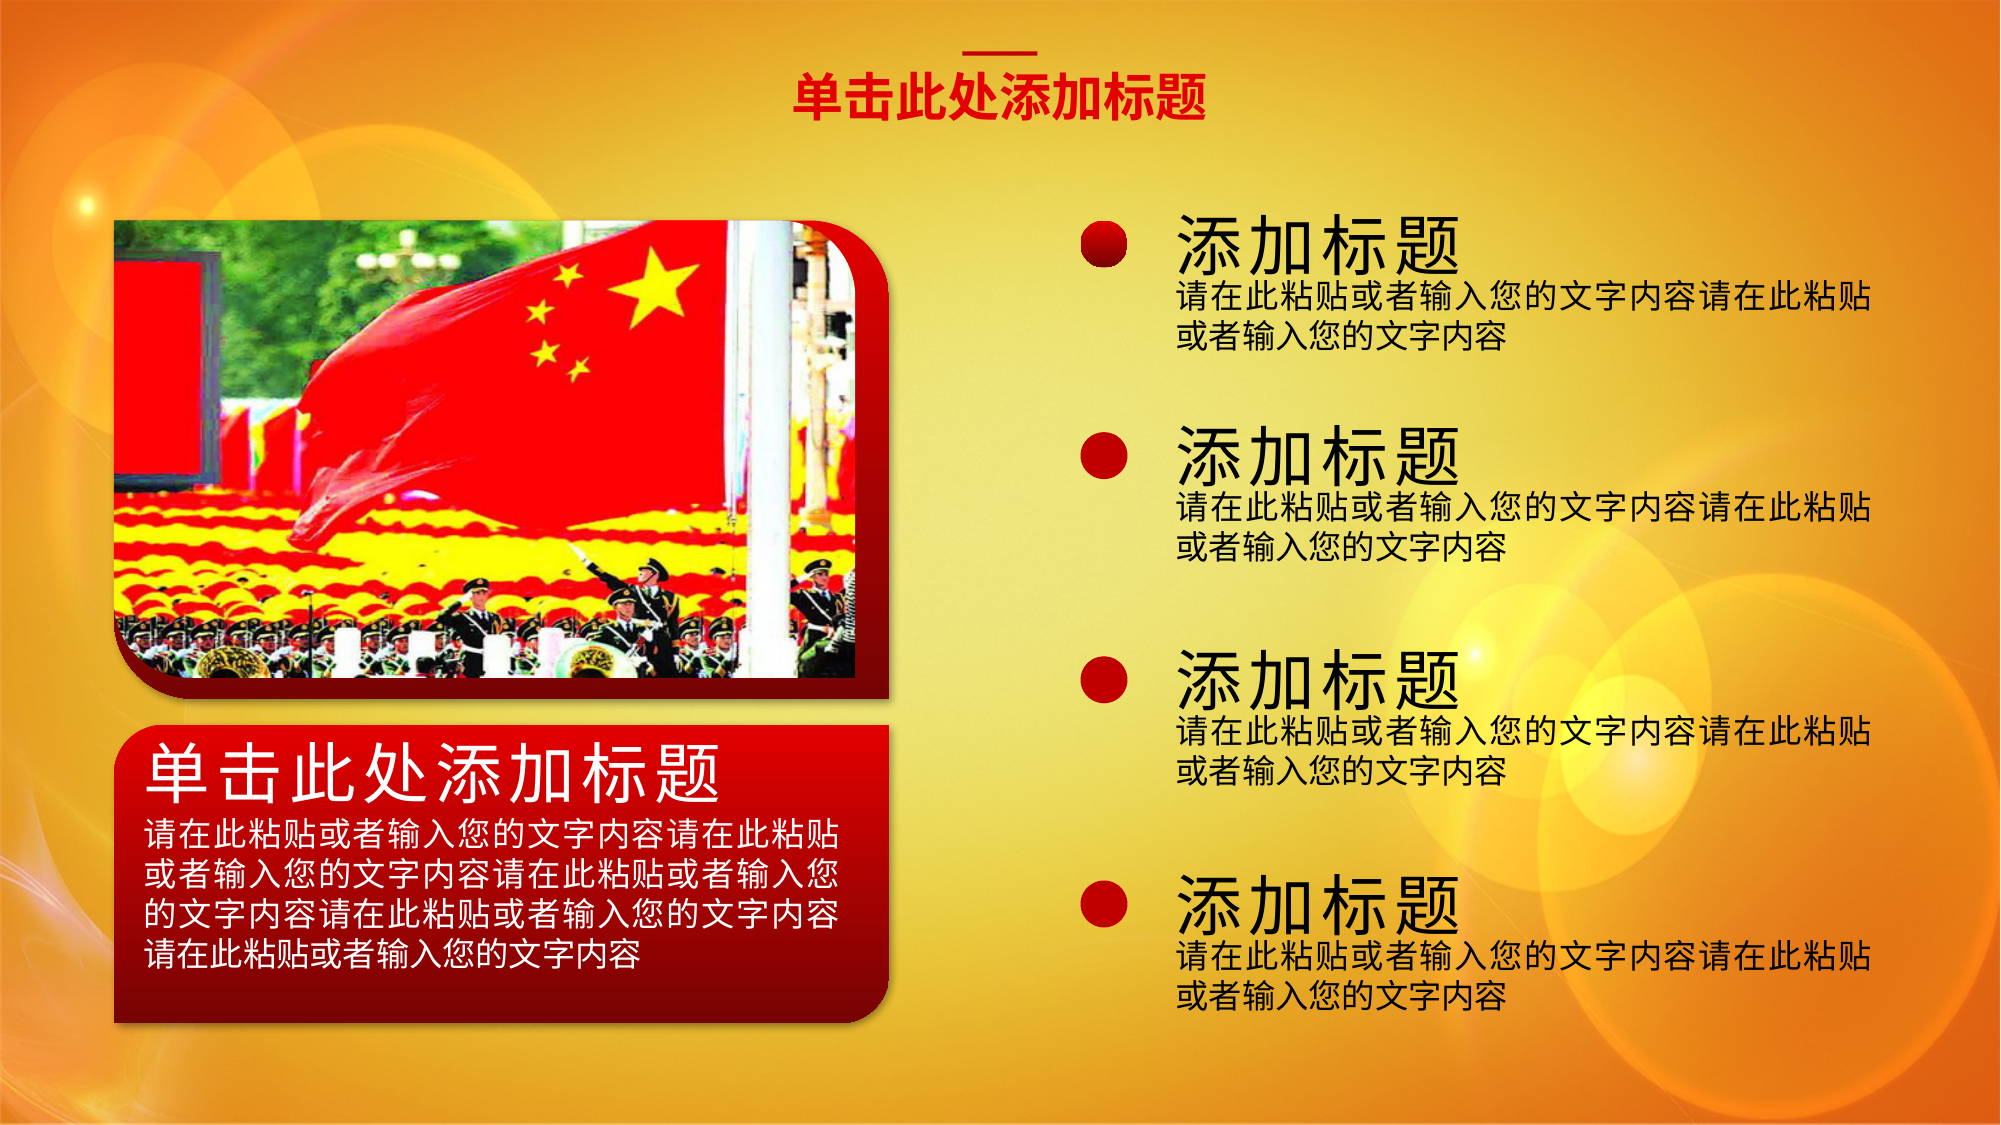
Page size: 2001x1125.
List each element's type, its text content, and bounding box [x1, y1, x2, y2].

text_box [1080, 195, 1888, 363]
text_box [1080, 407, 1888, 574]
text_box [961, 50, 1038, 57]
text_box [1080, 855, 1888, 1023]
text_box 单击此处添加标题 [777, 57, 1223, 135]
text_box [1080, 631, 1888, 799]
picture [0, 0, 2001, 1125]
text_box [113, 220, 890, 1024]
